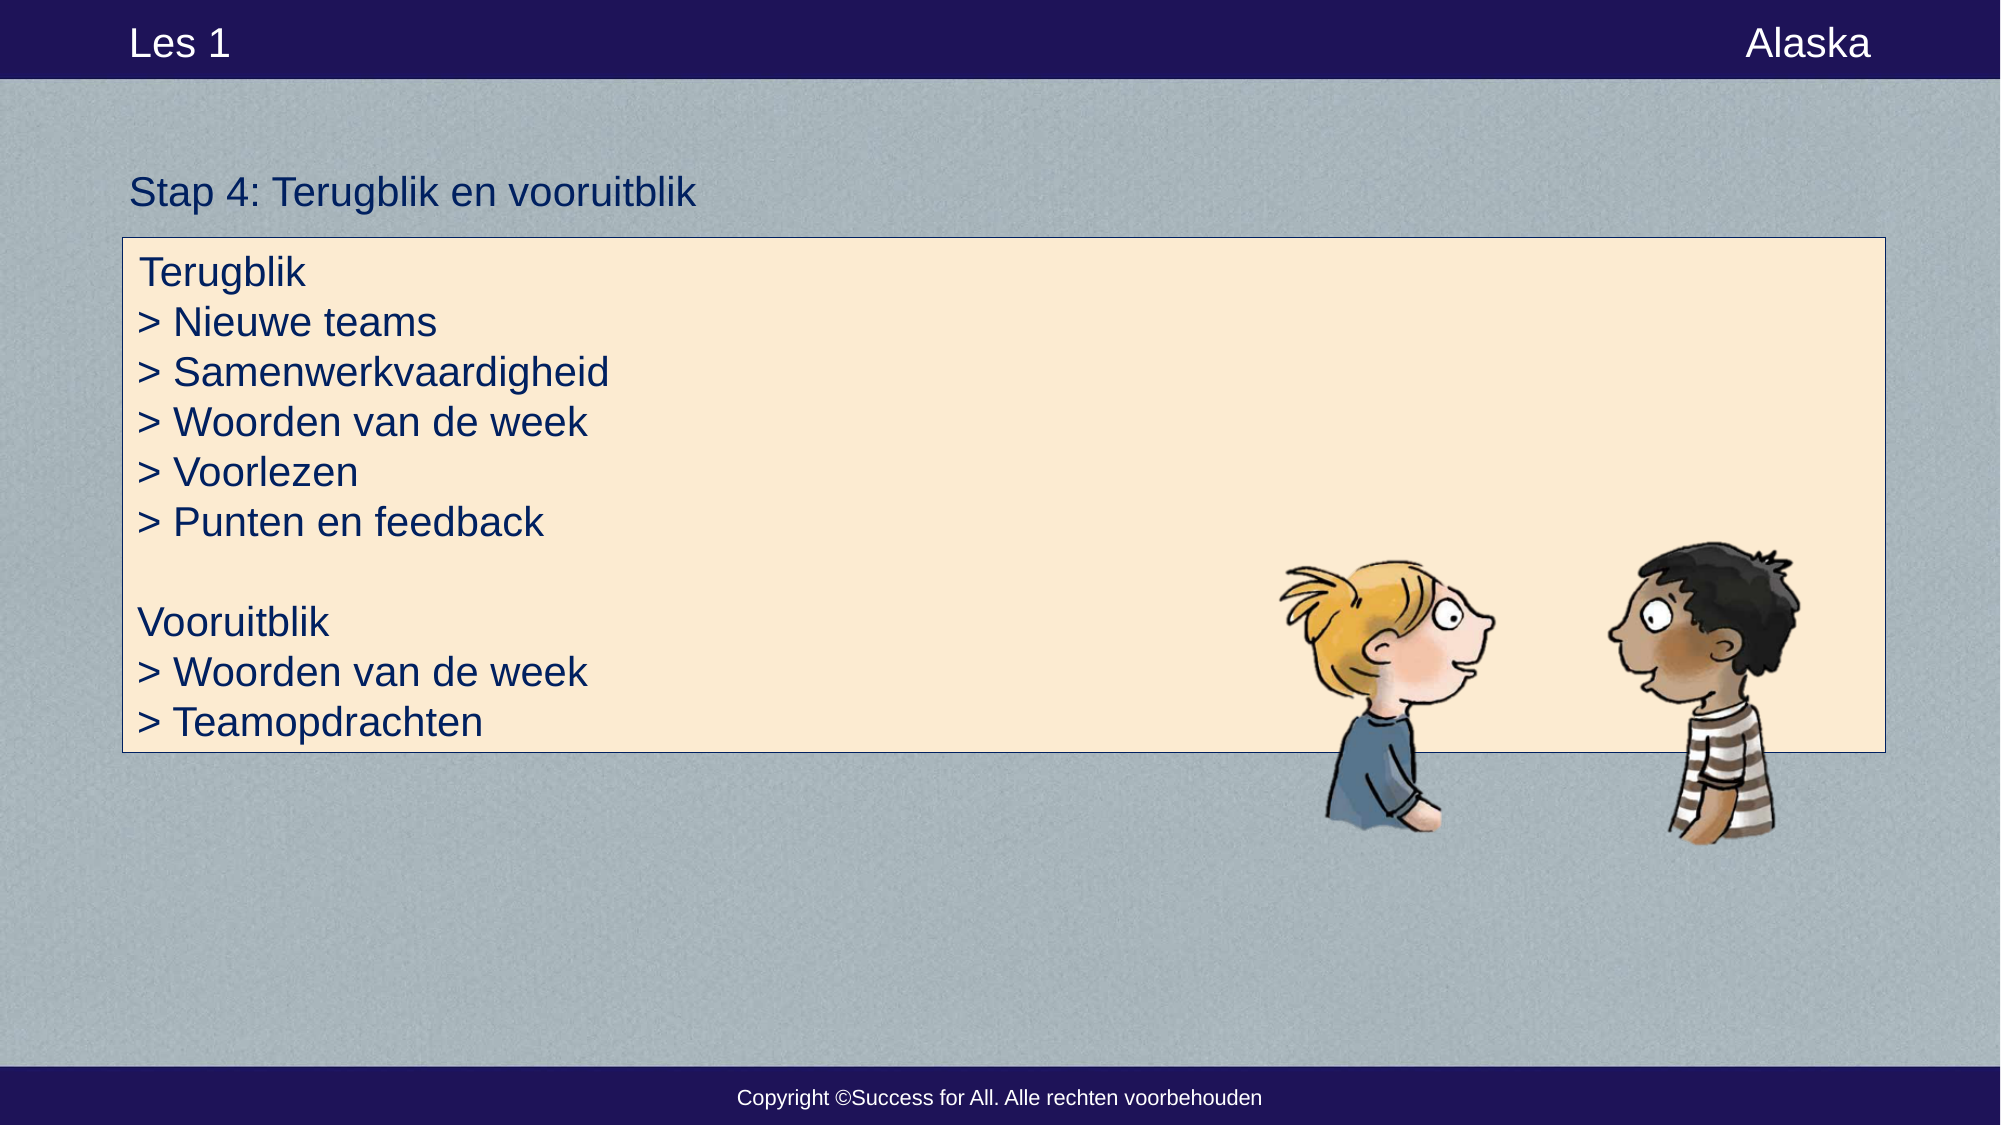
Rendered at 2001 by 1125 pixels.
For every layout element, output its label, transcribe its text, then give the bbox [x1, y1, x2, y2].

text_box Alaska [999, 8, 1886, 73]
text_box Terugblik > Nieuwe teams > Samenwerkvaardigheid > Woorden van de week > Voorlezen > Punten en feedback Vooruitblik > Woorden van de week > Teamopdrachten [122, 237, 1886, 753]
text_box Copyright ©Success for All. Alle rechten voorbehouden [0, 1076, 2000, 1125]
text_box Stap 4: Terugblik en vooruitblik [114, 157, 907, 223]
text_box Les 1 [114, 8, 354, 73]
picture [0, 0, 2001, 1125]
